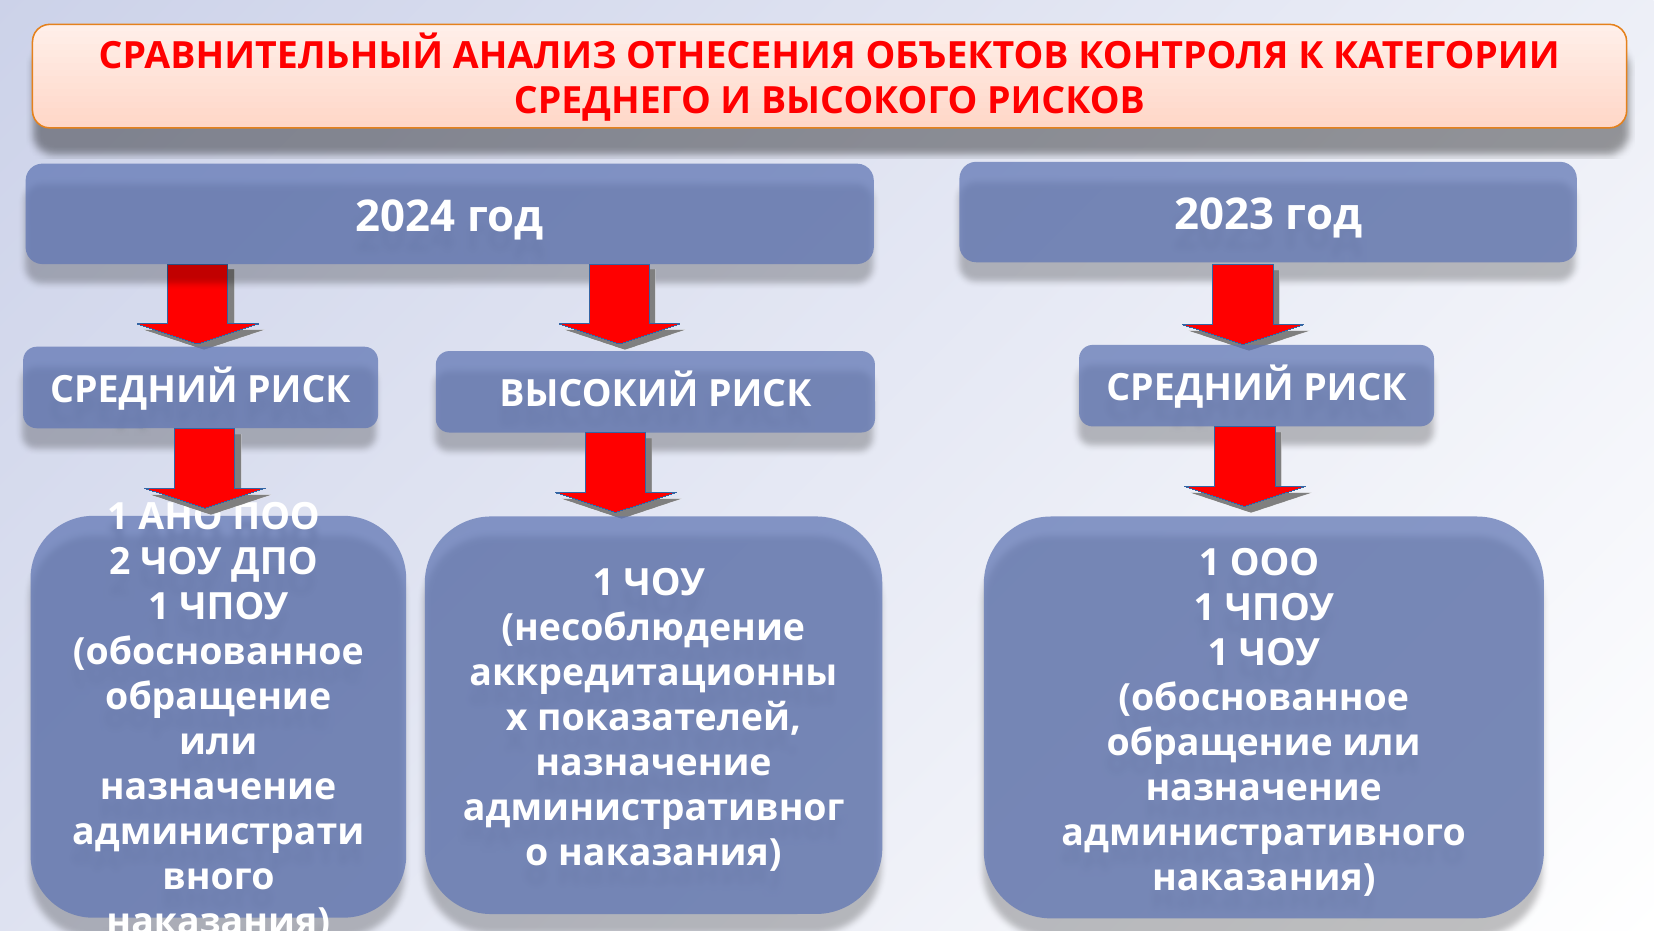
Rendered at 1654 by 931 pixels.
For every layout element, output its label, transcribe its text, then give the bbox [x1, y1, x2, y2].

text_box [1184, 426, 1306, 507]
text_box [555, 432, 677, 513]
text_box 1 АНО ПОО 2 ЧОУ ДПО 1 ЧПОУ (обоснованное обращение или назначение административного наказания) [28, 513, 409, 920]
text_box [559, 264, 680, 344]
text_box 1 ООО 1 ЧПОУ 1 ЧОУ (обоснованное обращение или назначение административного наказания) [981, 514, 1547, 921]
text_box [1182, 264, 1304, 342]
text_box 2023 год [957, 159, 1579, 265]
text_box СРЕДНИЙ РИСК [20, 344, 381, 431]
text_box 1 ЧОУ (несоблюдение аккредитационных показателей, назначение административного наказания) [422, 514, 885, 917]
text_box ВЫСОКИЙ РИСК [433, 348, 878, 435]
text_box [144, 428, 266, 509]
text_box СРЕДНИЙ РИСК [1076, 342, 1437, 429]
text_box [137, 292, 259, 344]
text_box СРАВНИТЕЛЬНЫЙ АНАЛИЗ ОТНЕСЕНИЯ ОБЪЕКТОВ КОНТРОЛЯ К КАТЕГОРИИ СРЕДНЕГО И ВЫСОКОГО РИСКОВ [31, 23, 1628, 129]
text_box 2024 год [23, 161, 876, 267]
